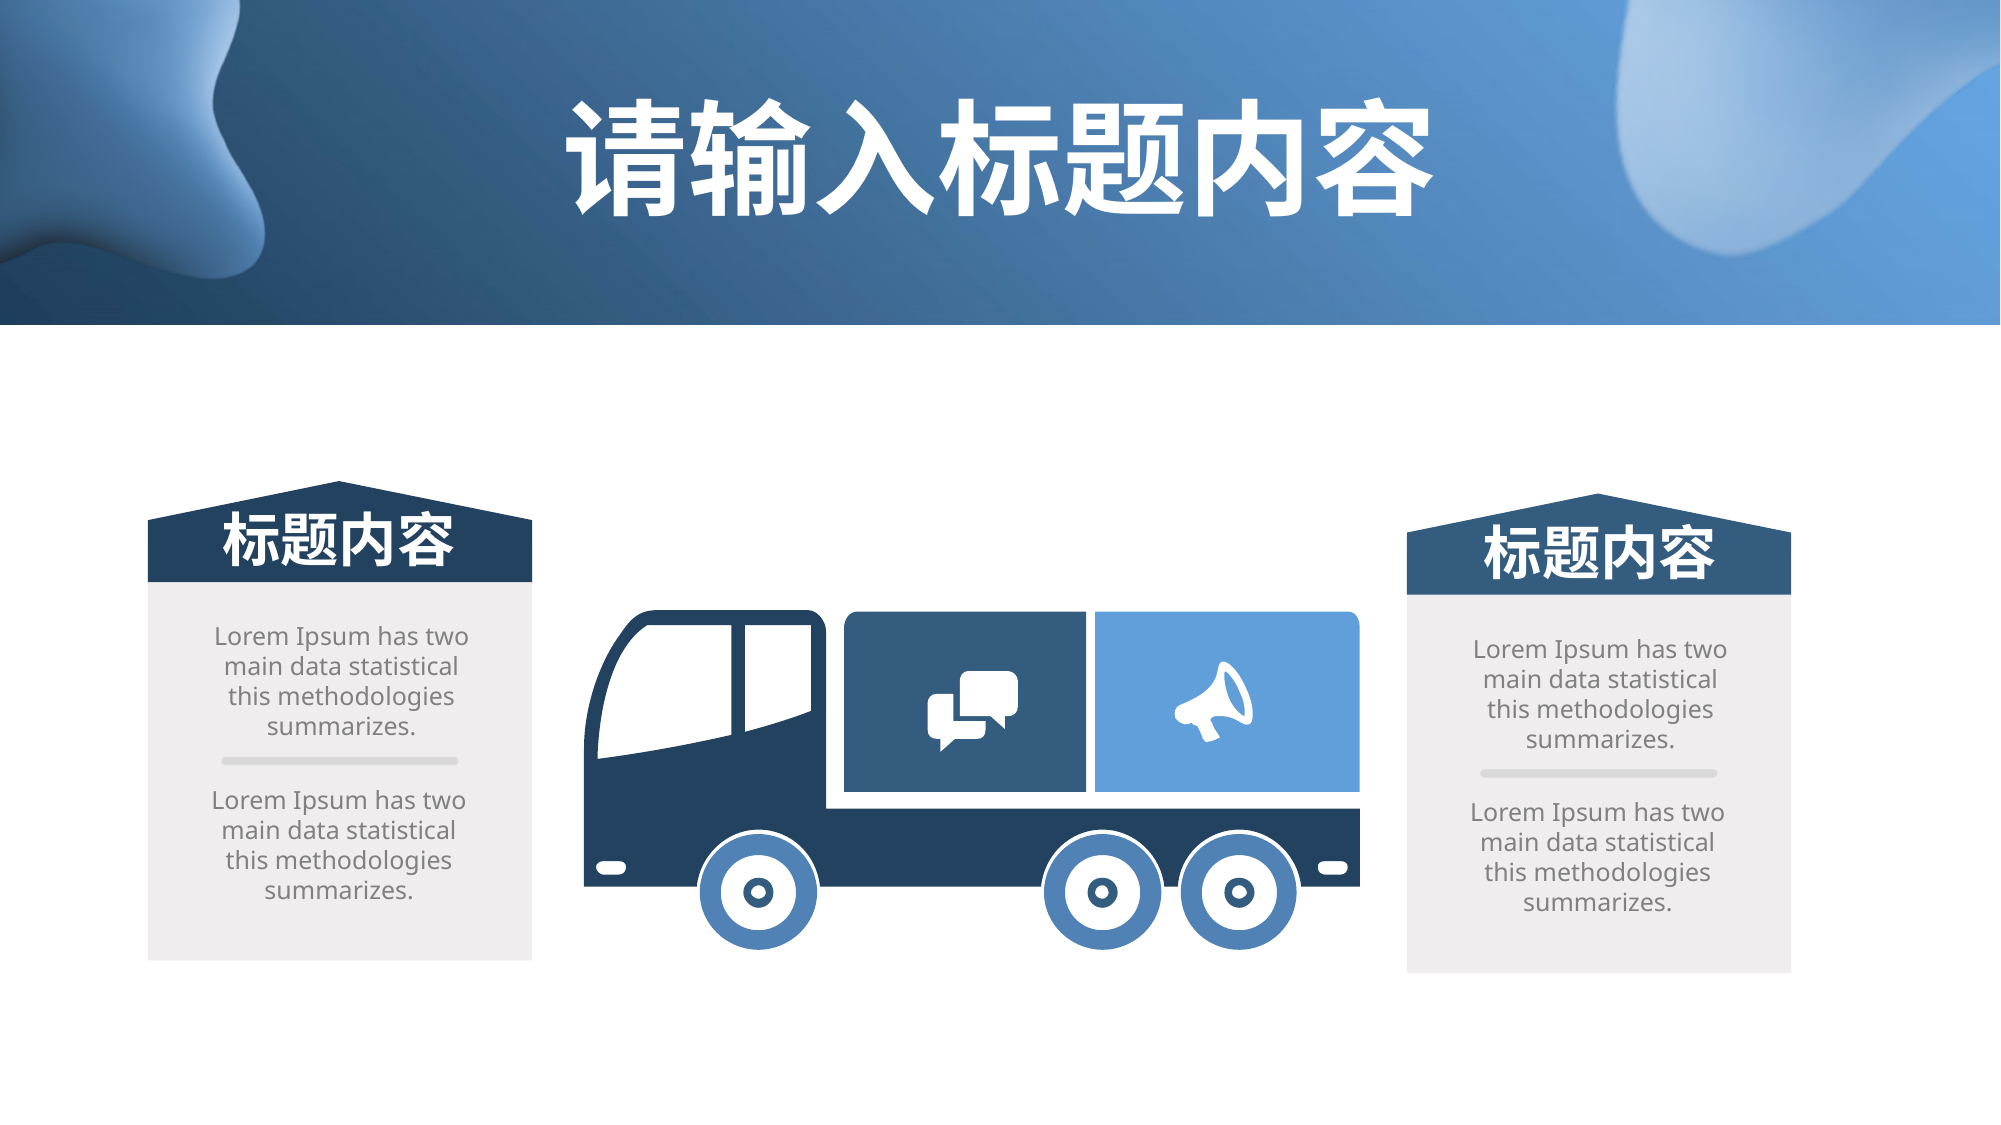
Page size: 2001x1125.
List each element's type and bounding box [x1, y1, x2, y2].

text_box [1087, 877, 1118, 908]
text_box [583, 610, 1360, 887]
text_box [1095, 611, 1360, 792]
text_box [1043, 834, 1162, 950]
text_box [1174, 661, 1253, 743]
text_box [743, 877, 774, 908]
text_box [927, 693, 986, 752]
text_box [1224, 877, 1255, 908]
text_box [1180, 834, 1297, 950]
picture [0, 0, 2001, 325]
text_box [699, 834, 818, 950]
text_box [844, 611, 1087, 792]
text_box [1406, 493, 1791, 973]
text_box [959, 671, 1018, 730]
text_box [147, 481, 533, 961]
